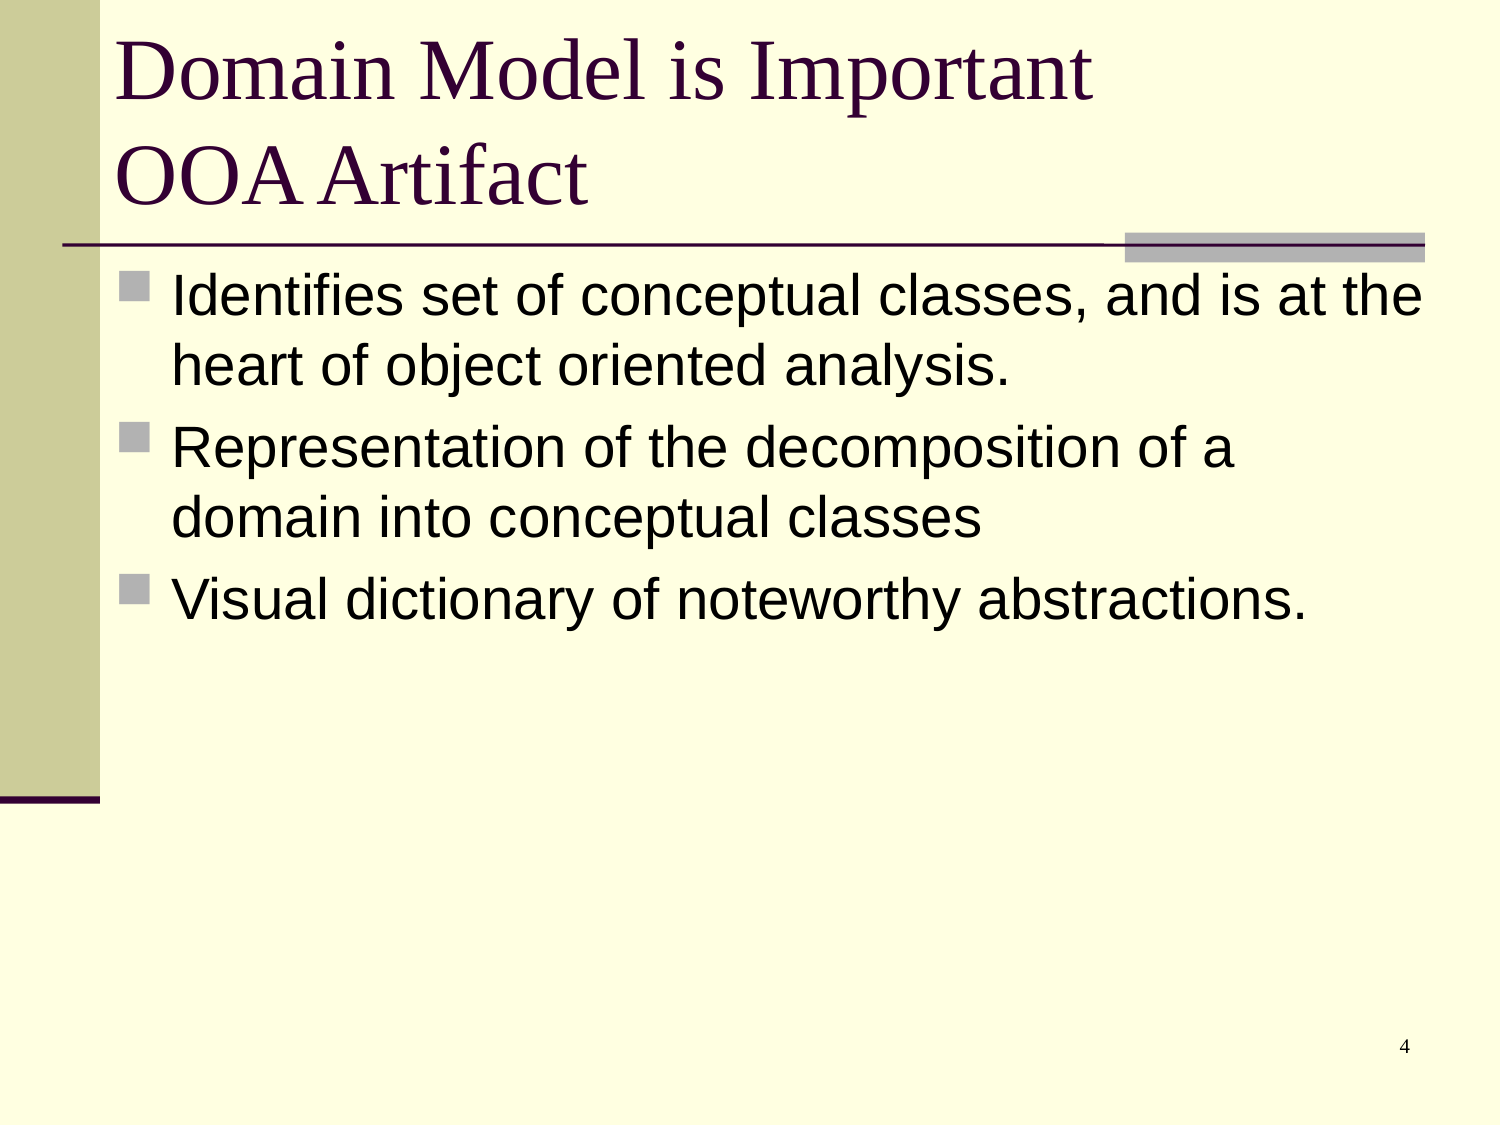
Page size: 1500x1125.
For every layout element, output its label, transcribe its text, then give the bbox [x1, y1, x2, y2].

title Domain Model is Important OOA Artifact [99, 0, 1299, 236]
slide_number 4 [1112, 1024, 1426, 1101]
list Identifies set of conceptual classes, and is at the heart of object oriented analysis. Representation of the decomposition of a domain into conceptual classes Visual dictionary of noteworthy abstractions. [99, 249, 1447, 938]
